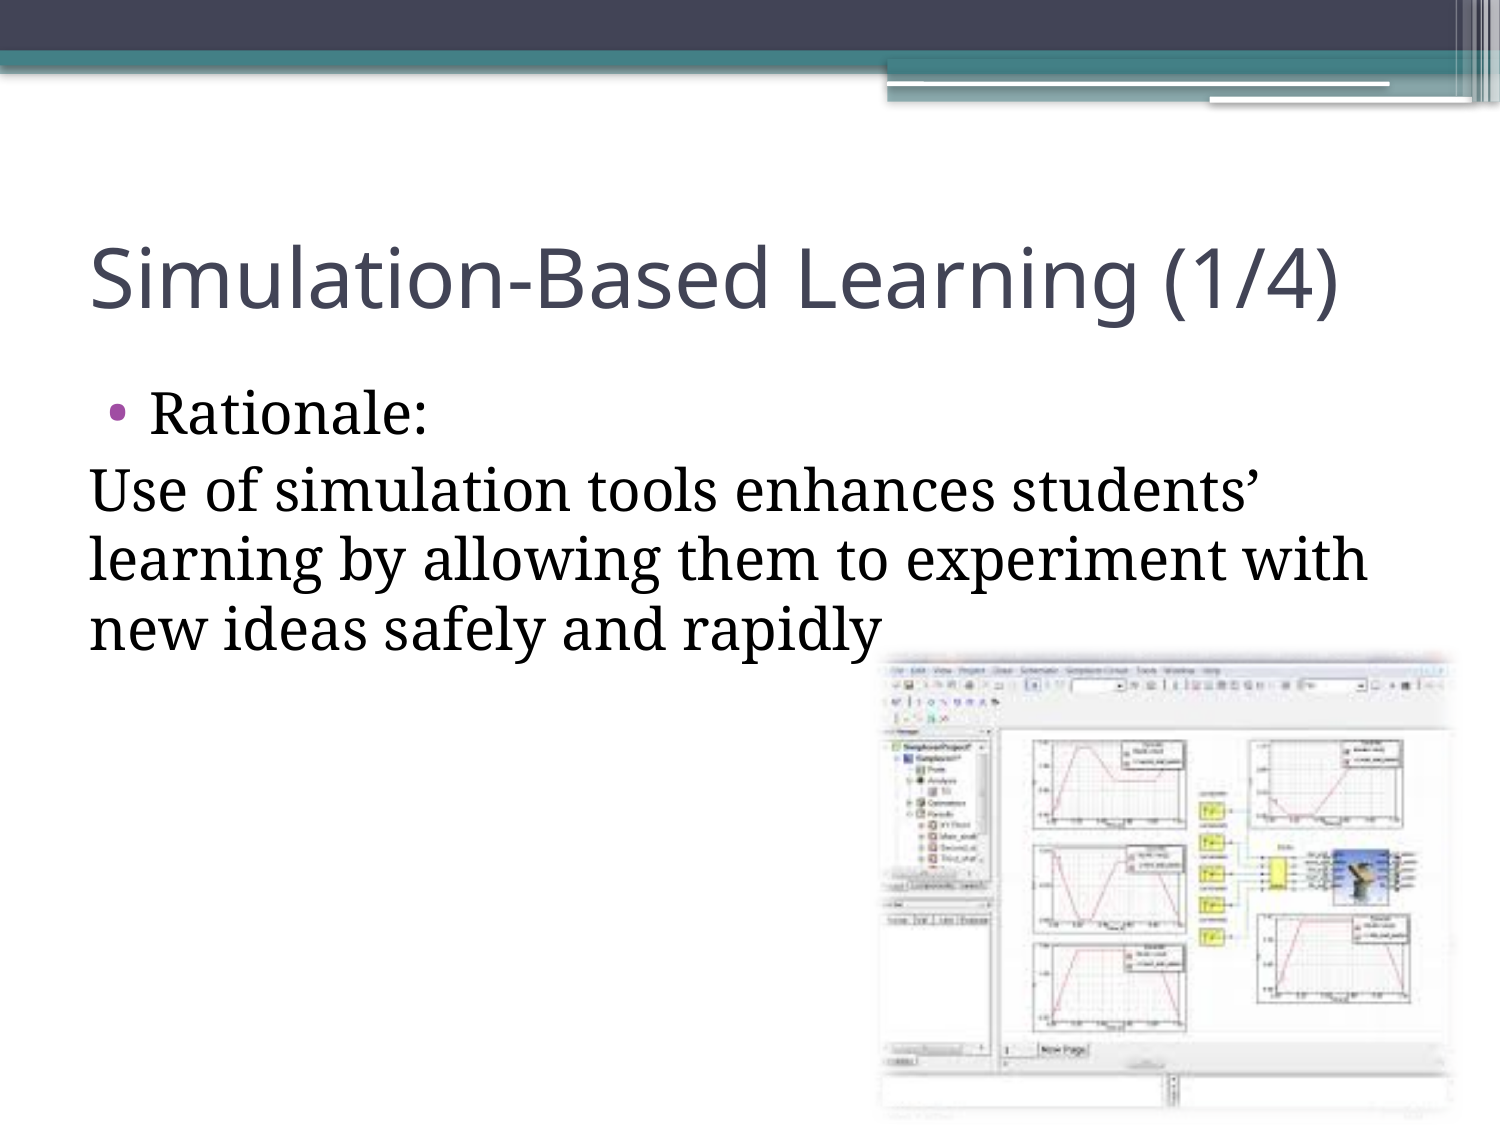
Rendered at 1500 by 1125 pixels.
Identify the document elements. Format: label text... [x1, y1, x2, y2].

list Rationale: Use of simulation tools enhances students’ learning by allowing them to experiment with new ideas safely and rapidly [75, 368, 1425, 1079]
title Simulation-Based Learning (1/4) [75, 187, 1425, 363]
picture [870, 644, 1463, 1125]
